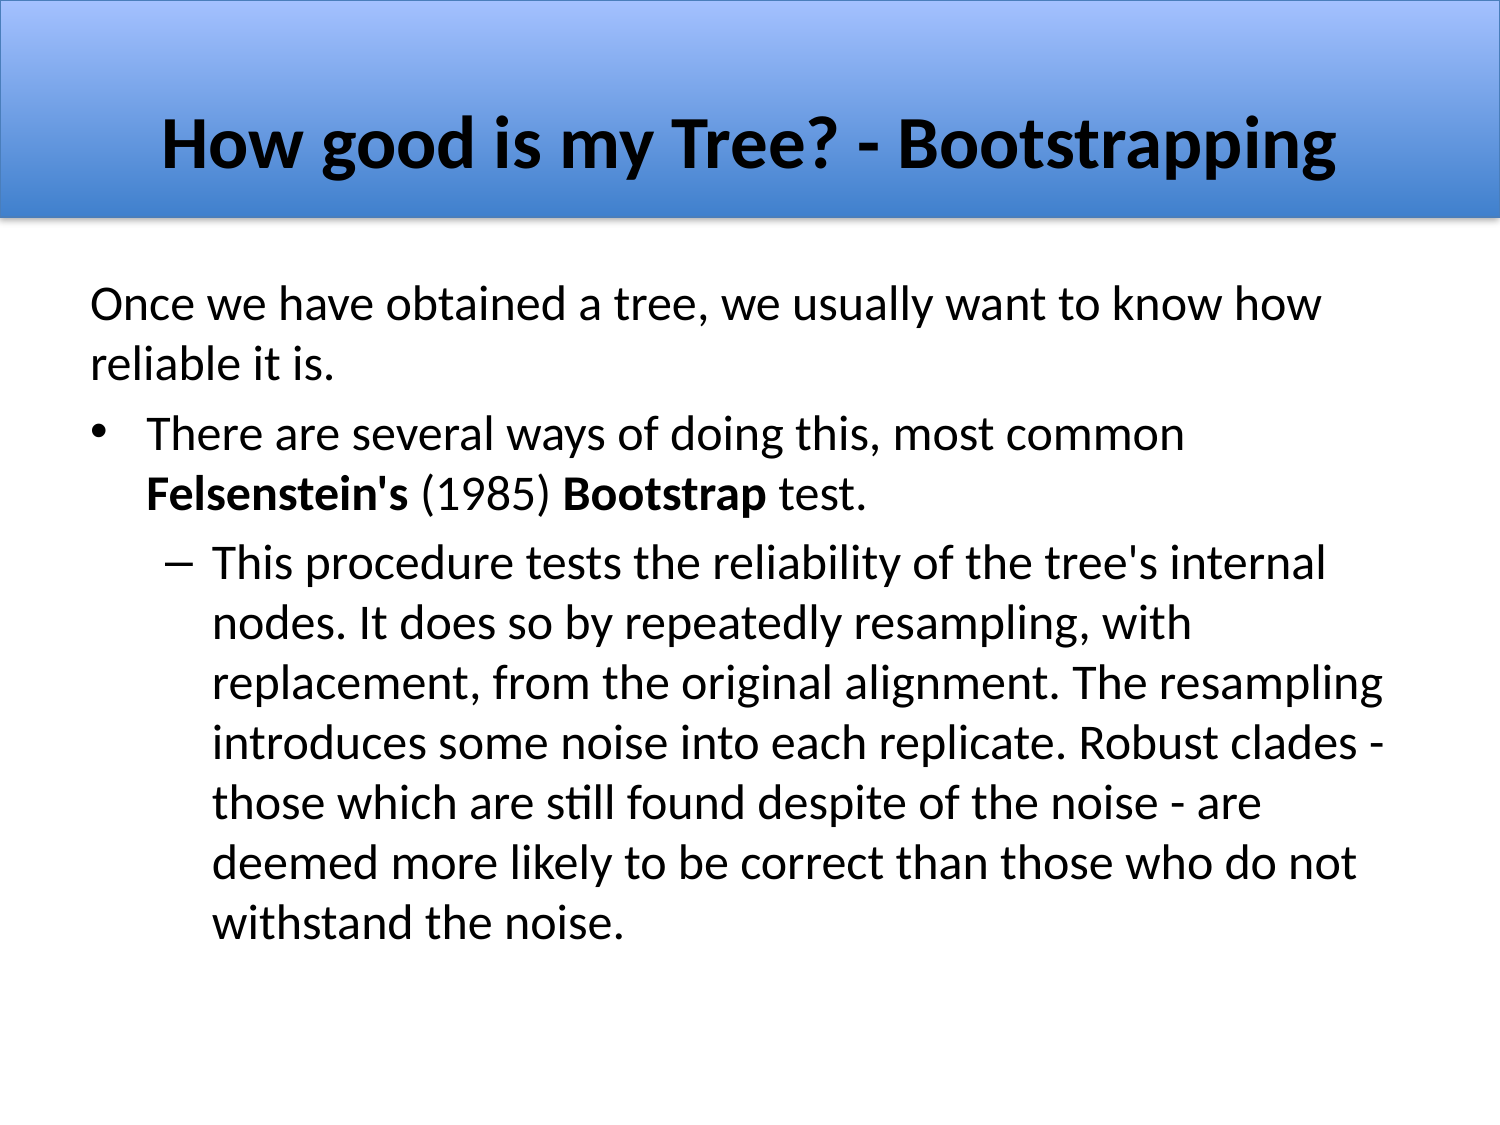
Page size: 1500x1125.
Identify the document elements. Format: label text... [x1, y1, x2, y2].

title How good is my Tree? - Bootstrapping [75, 45, 1425, 233]
list Once we have obtained a tree, we usually want to know how reliable it is. There are several ways of doing this, most common Felsenstein's (1985) Bootstrap test. This procedure tests the reliability of the tree's internal nodes. It does so by repeatedly resampling, with replacement, from the original alignment. The resampling introduces some noise into each replicate. Robust clades - those which are still found despite of the noise - are deemed more likely to be correct than those who do not withstand the noise. [75, 262, 1425, 1005]
